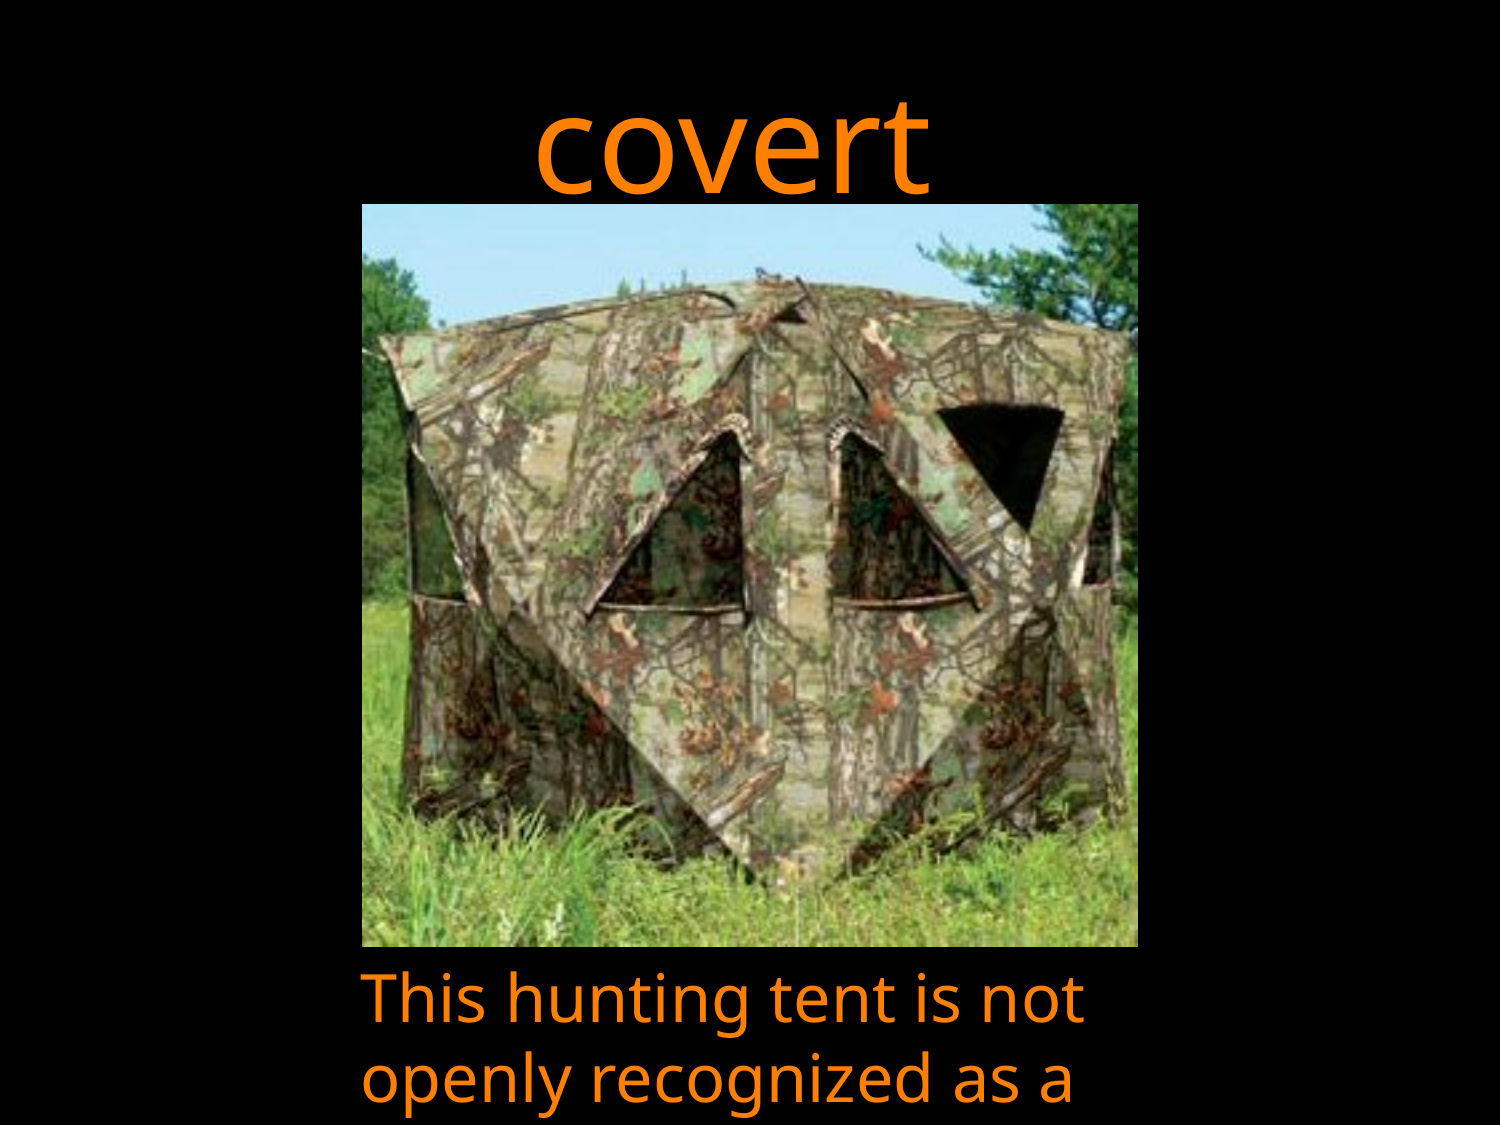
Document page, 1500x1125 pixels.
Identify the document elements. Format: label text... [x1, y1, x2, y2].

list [74, 204, 1426, 948]
title covert [75, 45, 1425, 203]
text_box This hunting tent is not openly recognized as a tent. [345, 956, 1169, 1125]
